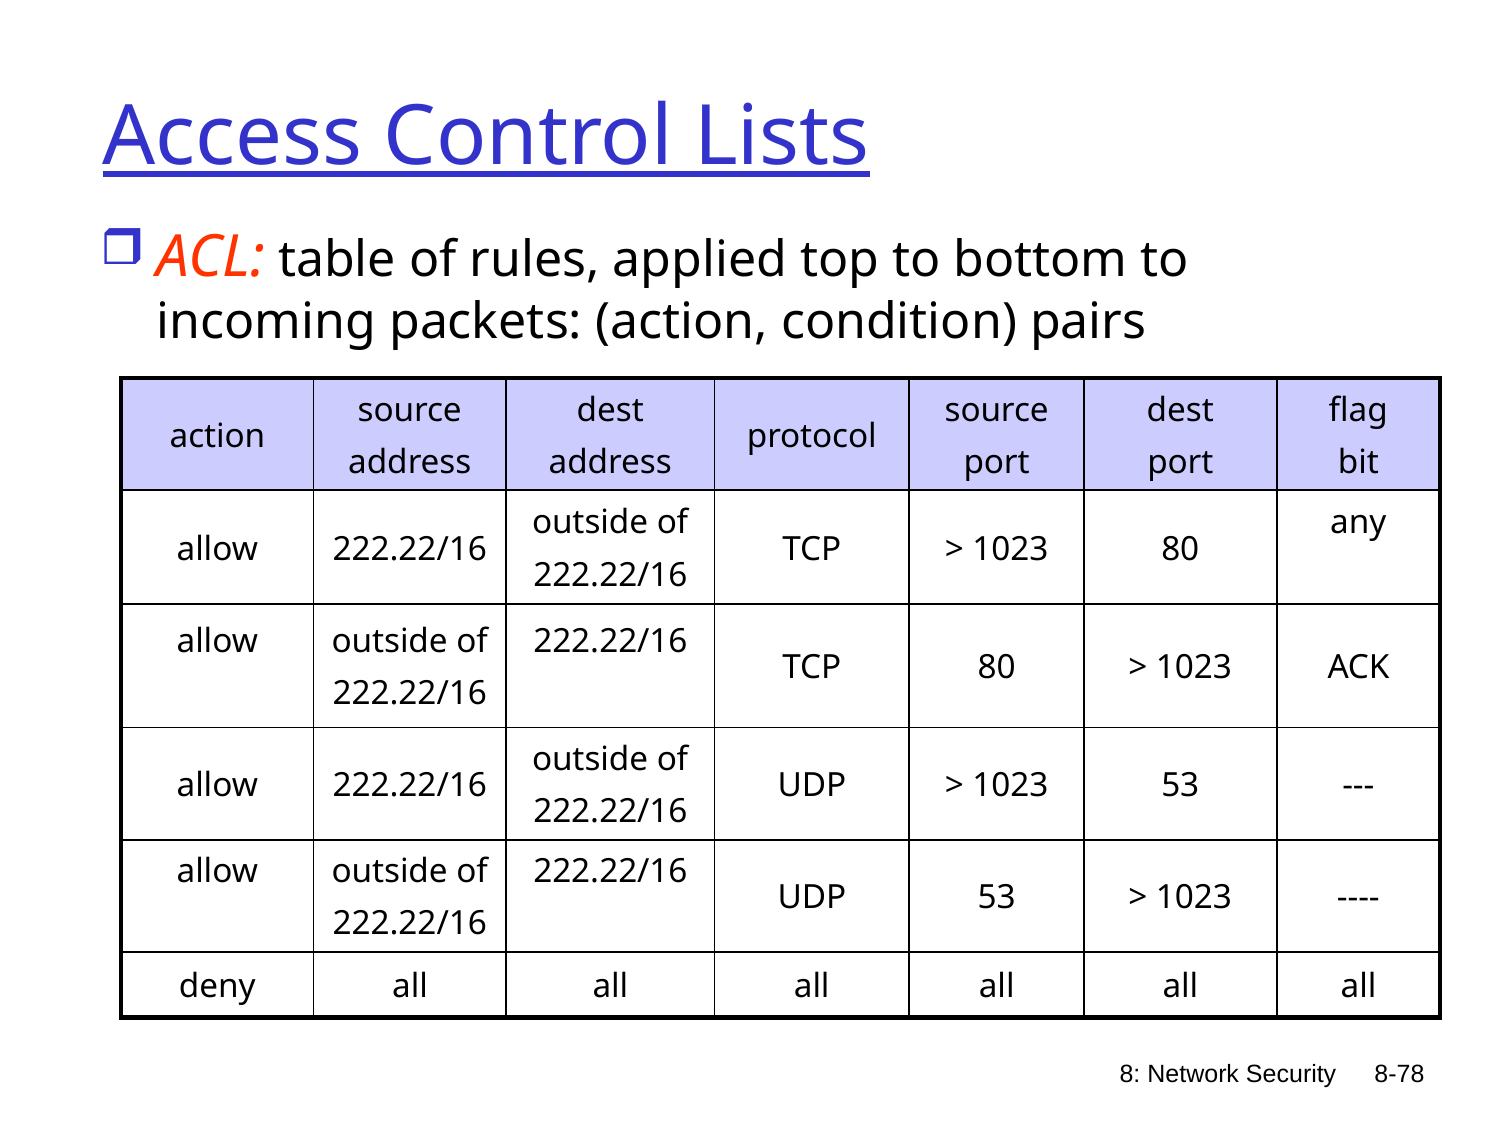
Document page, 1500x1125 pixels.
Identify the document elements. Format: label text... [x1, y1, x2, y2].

table_cell 222.22/16 [507, 605, 714, 727]
table_cell allow [123, 728, 313, 839]
table_cell 222.22/16 [507, 841, 714, 951]
table_cell allow [123, 491, 313, 603]
table_cell > 1023 [1085, 841, 1276, 951]
table_cell > 1023 [1085, 605, 1276, 727]
table_cell 80 [910, 605, 1083, 727]
table_cell --- [1278, 728, 1438, 839]
table_cell TCP [715, 605, 908, 727]
table_header dest address [507, 380, 714, 489]
table_cell any [1278, 491, 1438, 603]
table_header source port [910, 380, 1083, 489]
table_header action [123, 380, 313, 489]
text_box ACL: table of rules, applied top to bottom to incoming packets: (action, condition) pairs [85, 210, 1361, 377]
table_cell UDP [715, 728, 908, 839]
table_cell all [1085, 953, 1276, 1015]
table_cell > 1023 [910, 728, 1083, 839]
table_cell allow [123, 605, 313, 727]
table_cell 222.22/16 [314, 728, 505, 839]
footer 8: Network Security [876, 1050, 1352, 1125]
table_cell 53 [910, 841, 1083, 951]
table_cell 80 [1085, 491, 1276, 603]
table_cell ---- [1278, 841, 1438, 951]
table_header dest port [1085, 380, 1276, 489]
slide_number 8-78 [1320, 1050, 1440, 1099]
table_cell all [507, 953, 714, 1015]
table_cell all [314, 953, 505, 1015]
table_header source address [314, 380, 505, 489]
table_cell 53 [1085, 728, 1276, 839]
table_header protocol [715, 380, 908, 489]
table_cell allow [123, 841, 313, 951]
table_cell outside of 222.22/16 [507, 728, 714, 839]
table_cell 222.22/16 [314, 491, 505, 603]
table_header flag bit [1278, 380, 1438, 489]
table_cell outside of 222.22/16 [507, 491, 714, 603]
table_cell > 1023 [910, 491, 1083, 603]
title Access Control Lists [87, 37, 1363, 225]
table_cell outside of 222.22/16 [314, 841, 505, 951]
table_cell TCP [715, 491, 908, 603]
table_cell ACK [1278, 605, 1438, 727]
table_cell all [715, 953, 908, 1015]
table_cell outside of 222.22/16 [314, 605, 505, 727]
table_cell deny [123, 953, 313, 1015]
table_cell UDP [715, 841, 908, 951]
table_cell all [1278, 953, 1438, 1015]
table_cell all [910, 953, 1083, 1015]
